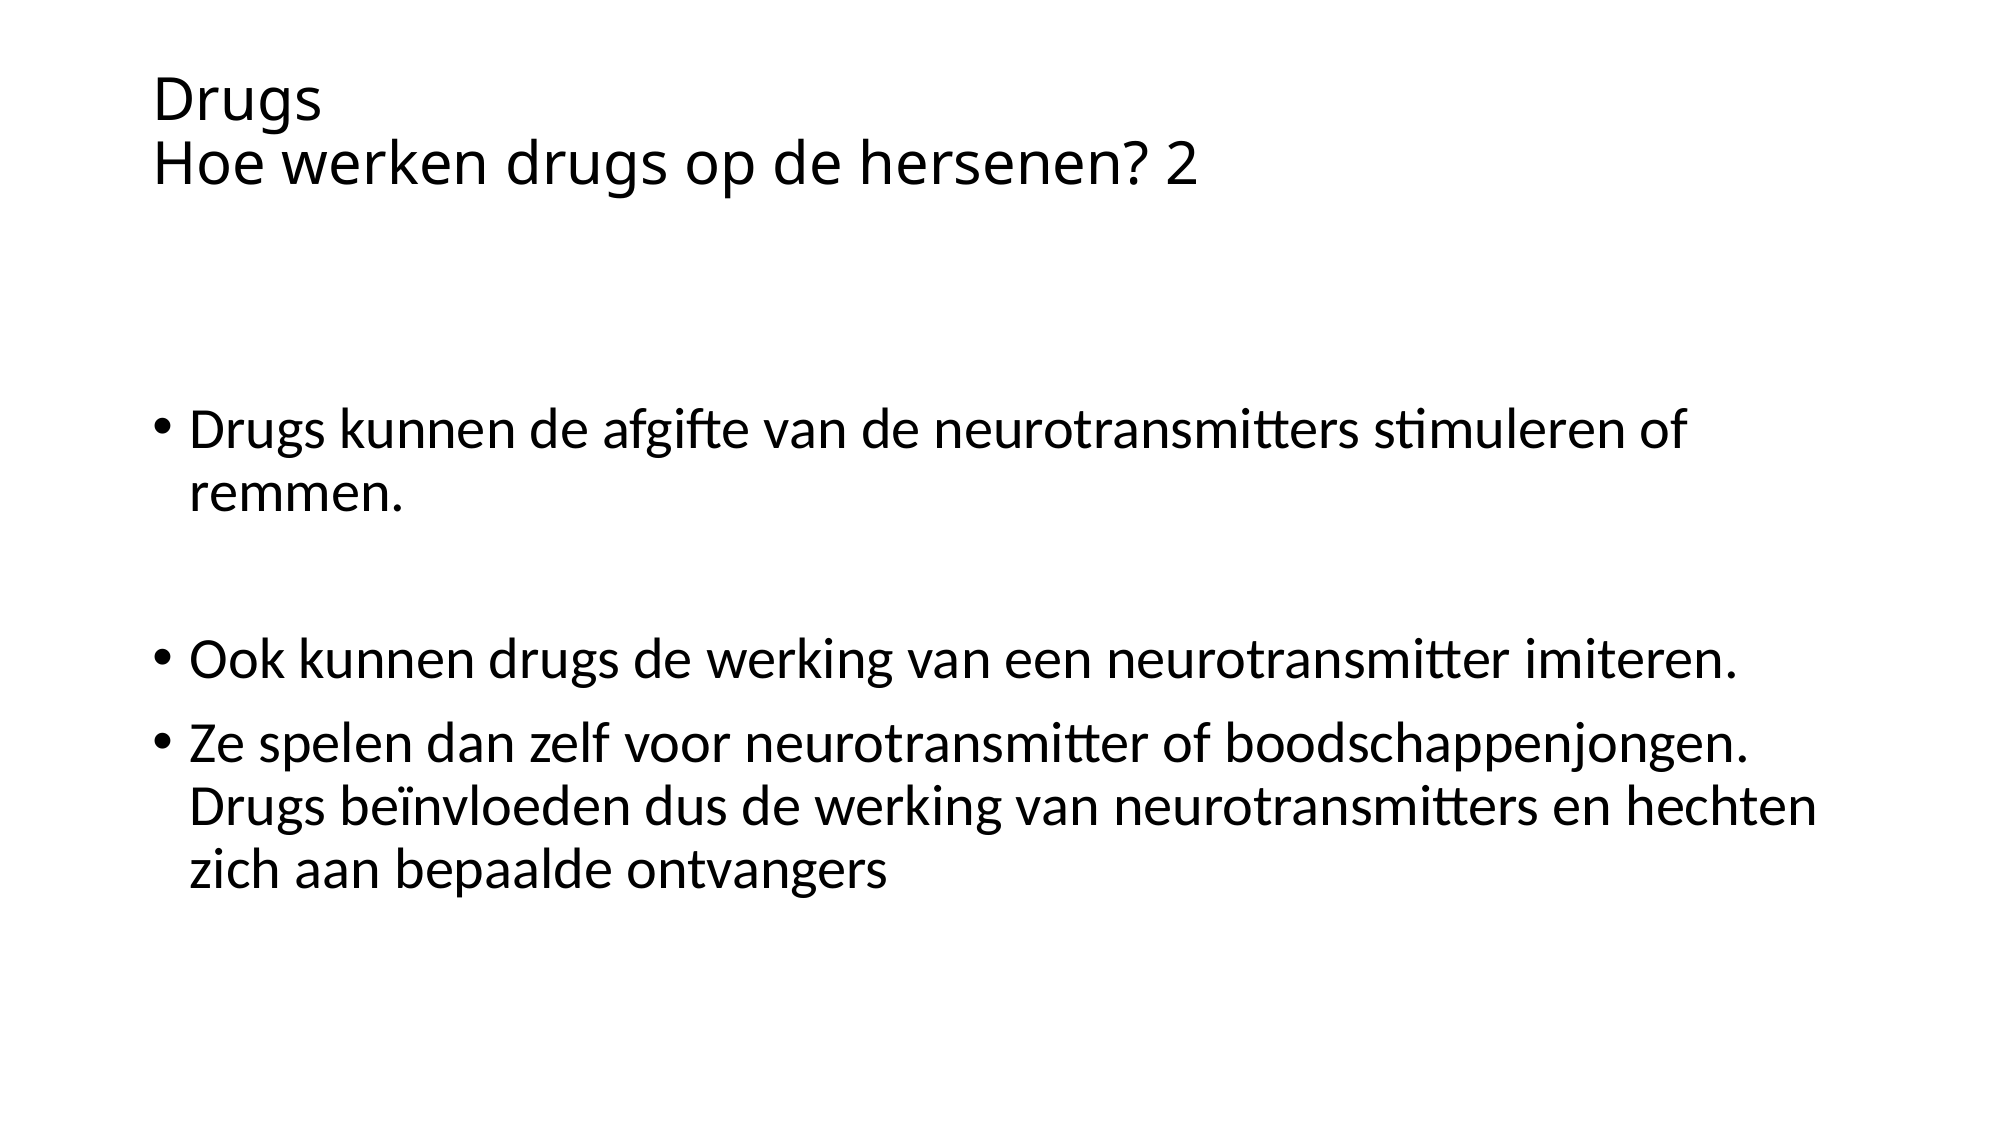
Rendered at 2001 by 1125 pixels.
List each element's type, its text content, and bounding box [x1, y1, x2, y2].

title Drugs Hoe werken drugs op de hersenen? 2 [137, 59, 1863, 278]
list Drugs kunnen de afgifte van de neurotransmitters stimuleren of remmen. Ook kunnen drugs de werking van een neurotransmitter imiteren. Ze spelen dan zelf voor neurotransmitter of boodschappenjongen. Drugs beïnvloeden dus de werking van neurotransmitters en hechten zich aan bepaalde ontvangers [137, 299, 1863, 1014]
